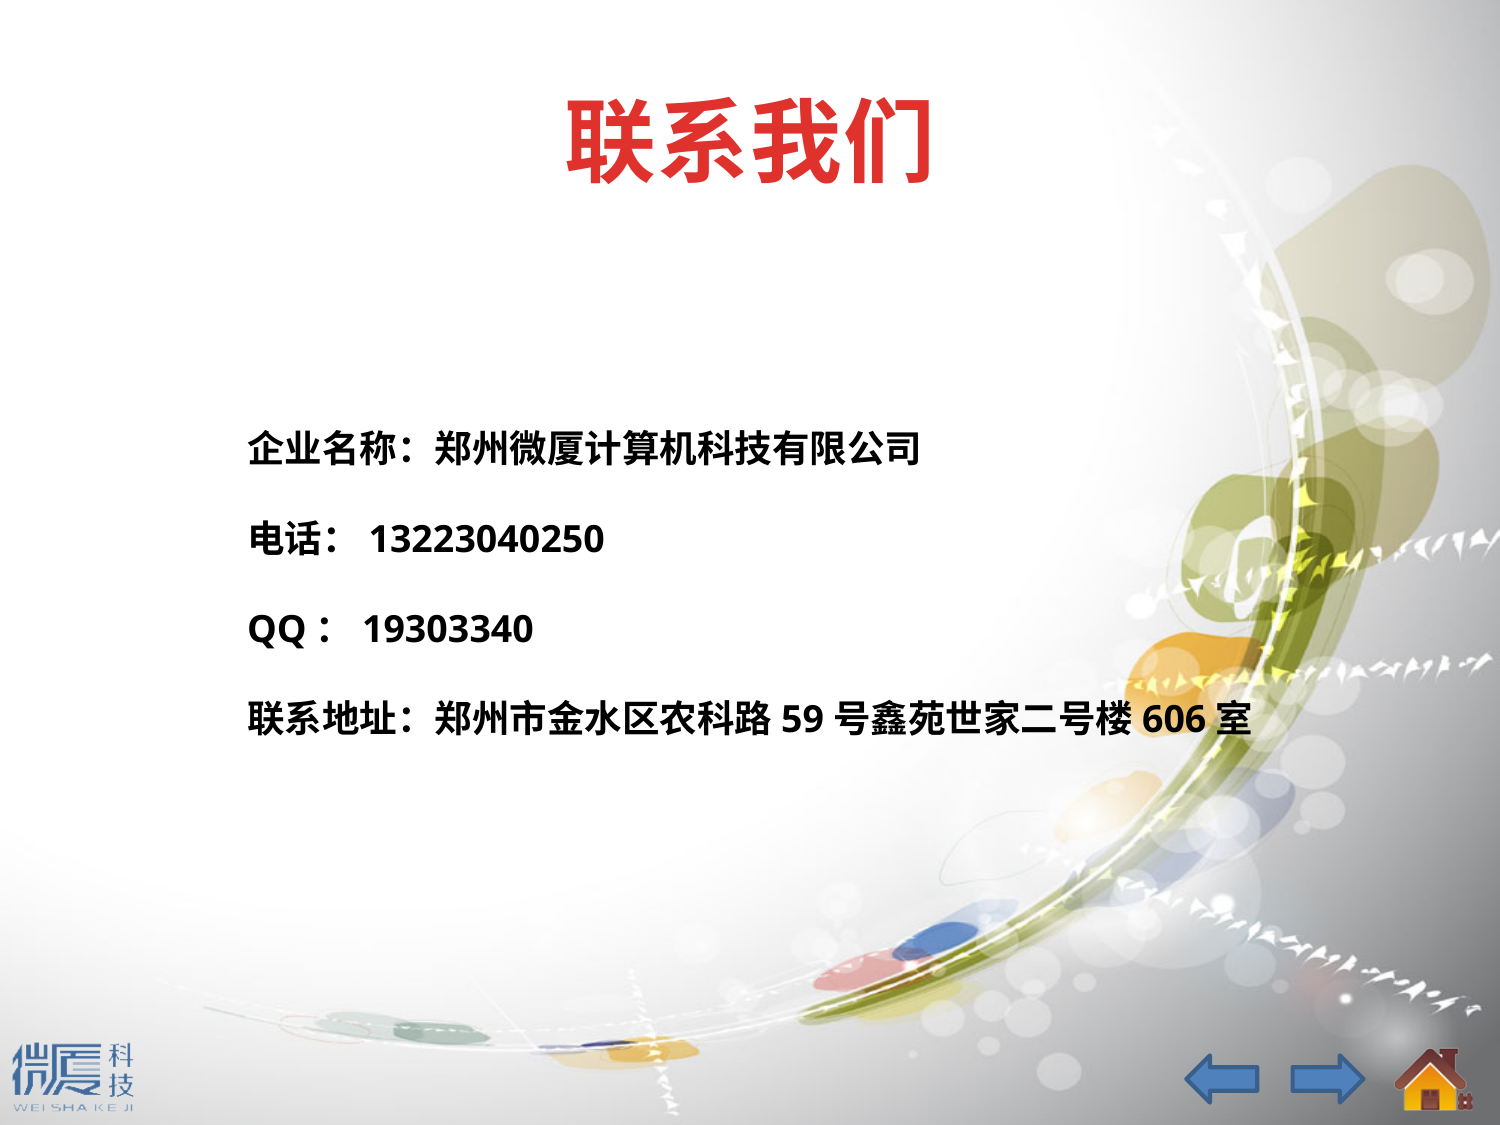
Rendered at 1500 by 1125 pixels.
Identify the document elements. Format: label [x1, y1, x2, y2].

text_box [1186, 1039, 1485, 1118]
picture [0, 0, 1500, 1125]
